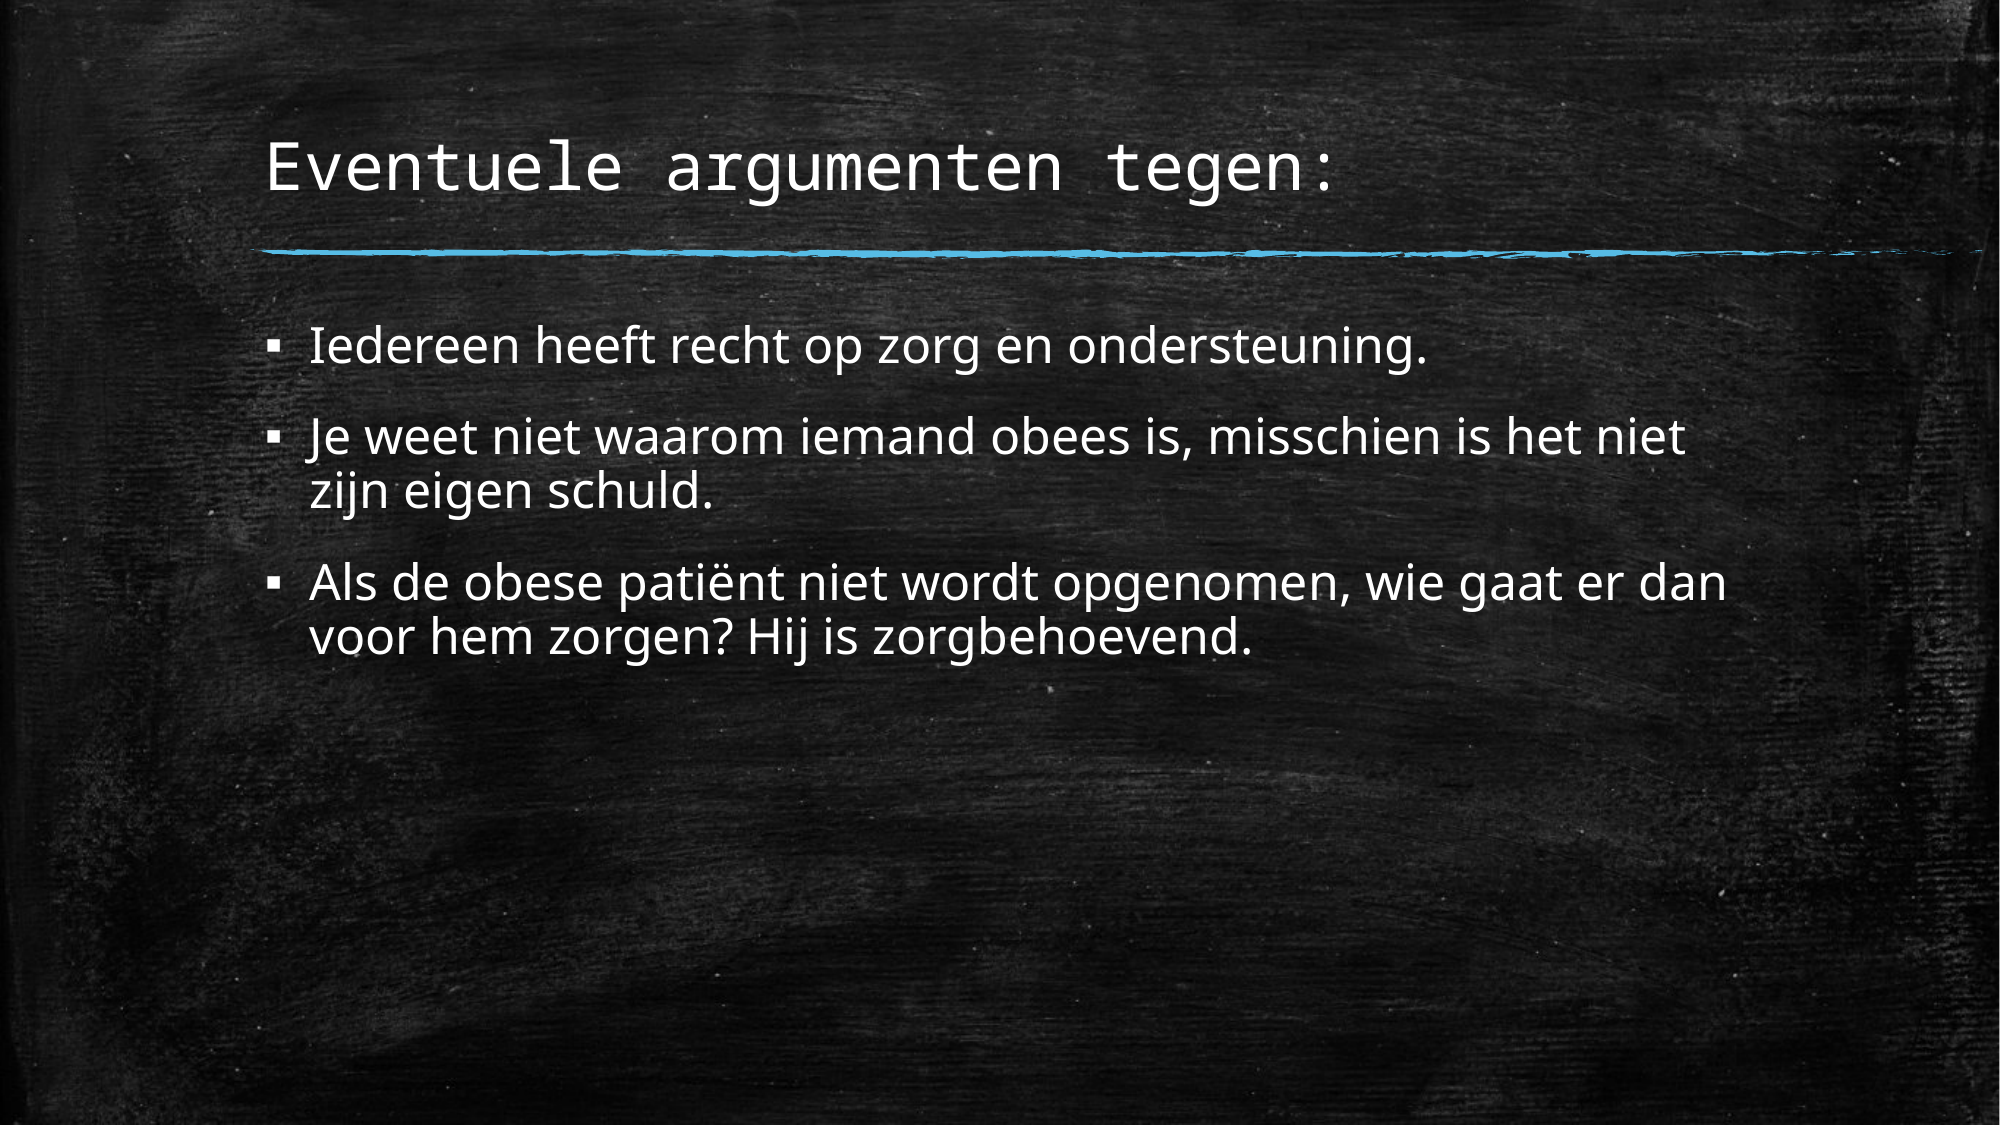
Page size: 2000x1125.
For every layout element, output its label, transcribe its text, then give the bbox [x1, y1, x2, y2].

list Iedereen heeft recht op zorg en ondersteuning. Je weet niet waarom iemand obees is, misschien is het niet zijn eigen schuld. Als de obese patiënt niet wordt opgenomen, wie gaat er dan voor hem zorgen? Hij is zorgbehoevend. [249, 312, 1750, 1013]
title Eventuele argumenten tegen: [249, 45, 1750, 213]
